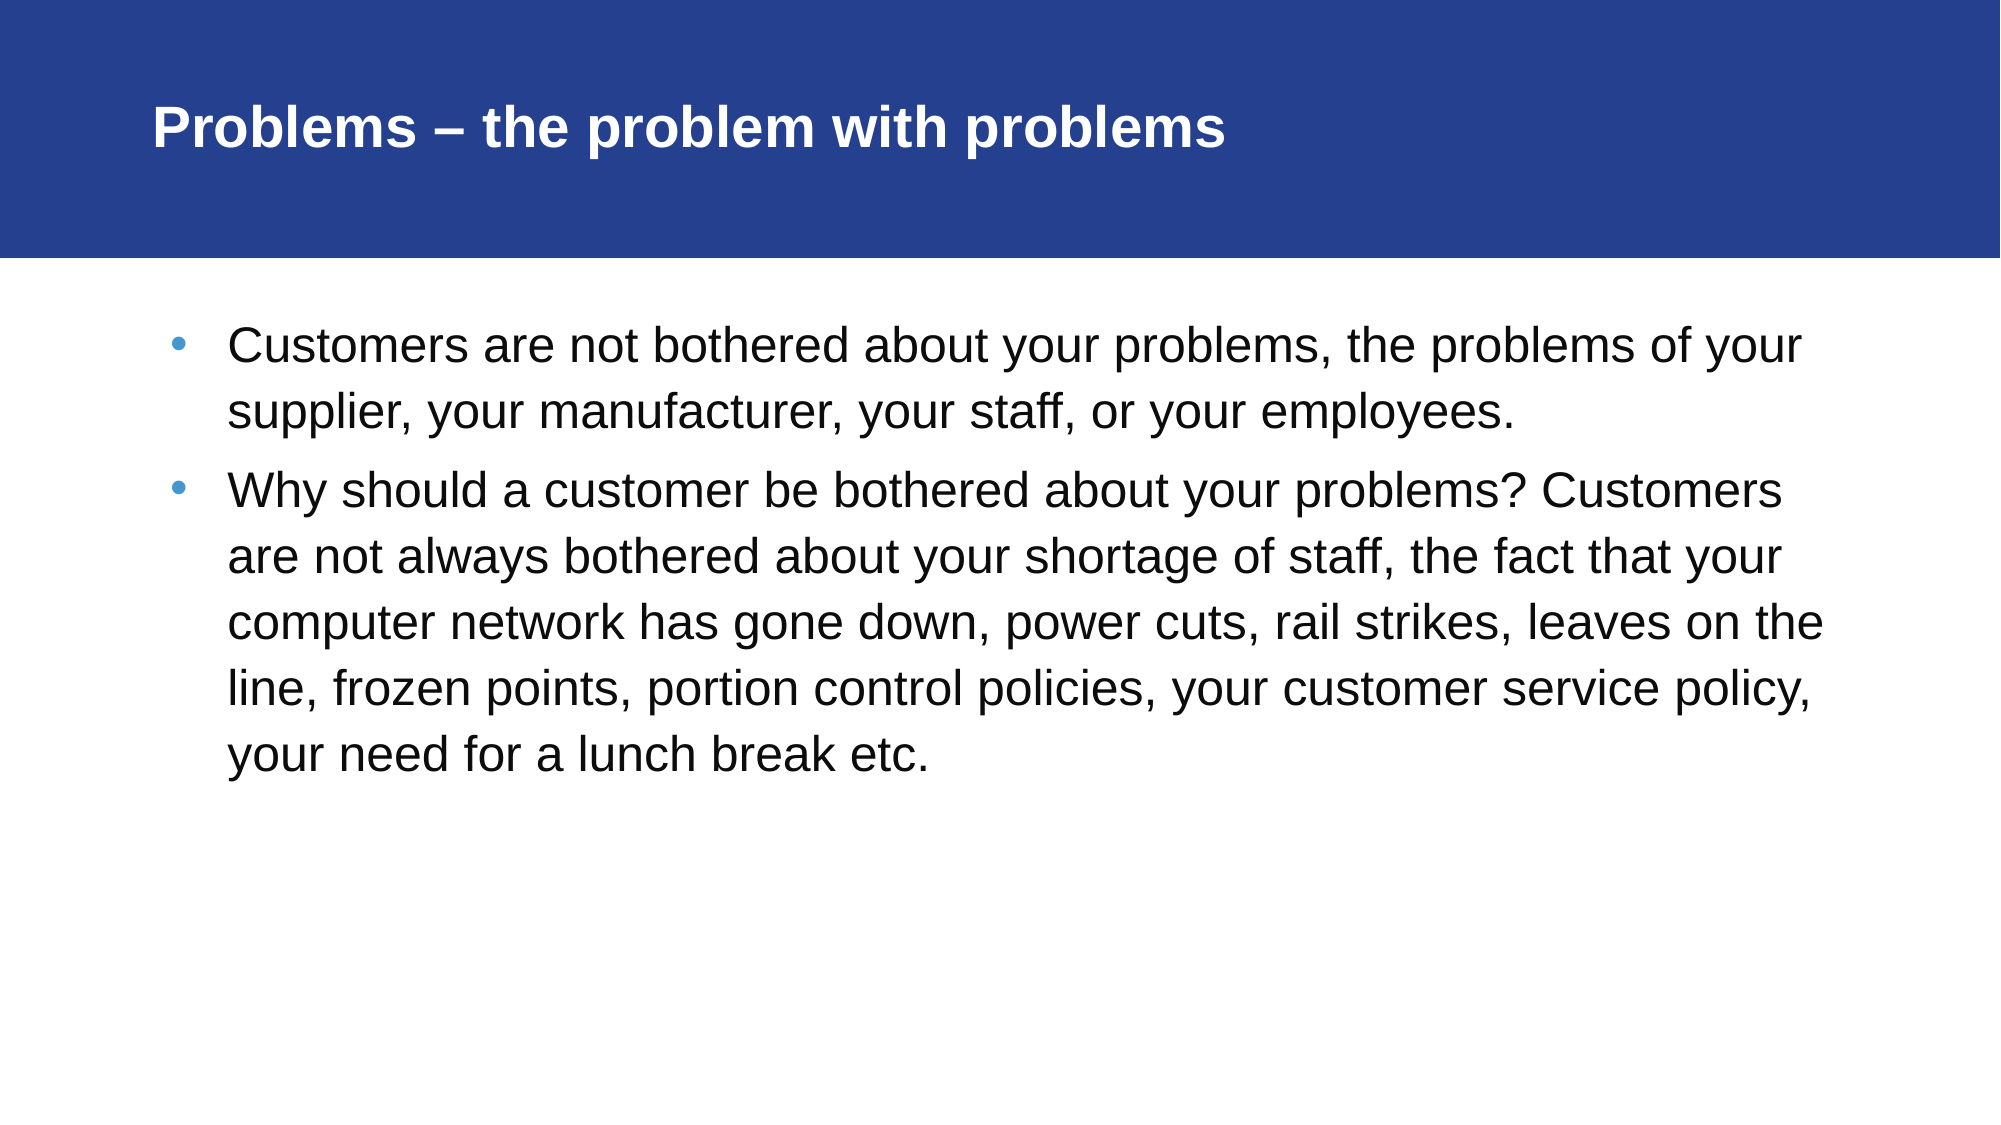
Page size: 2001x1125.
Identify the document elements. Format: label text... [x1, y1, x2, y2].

list Customers are not bothered about your problems, the problems of your supplier, your manufacturer, your staff, or your employees. Why should a customer be bothered about your problems? Customers are not always bothered about your shortage of staff, the fact that your computer network has gone down, power cuts, rail strikes, leaves on the line, frozen points, portion control policies, your customer service policy, your need for a lunch break etc. [137, 299, 1863, 1025]
title Problems – the problem with problems [137, 20, 1863, 238]
